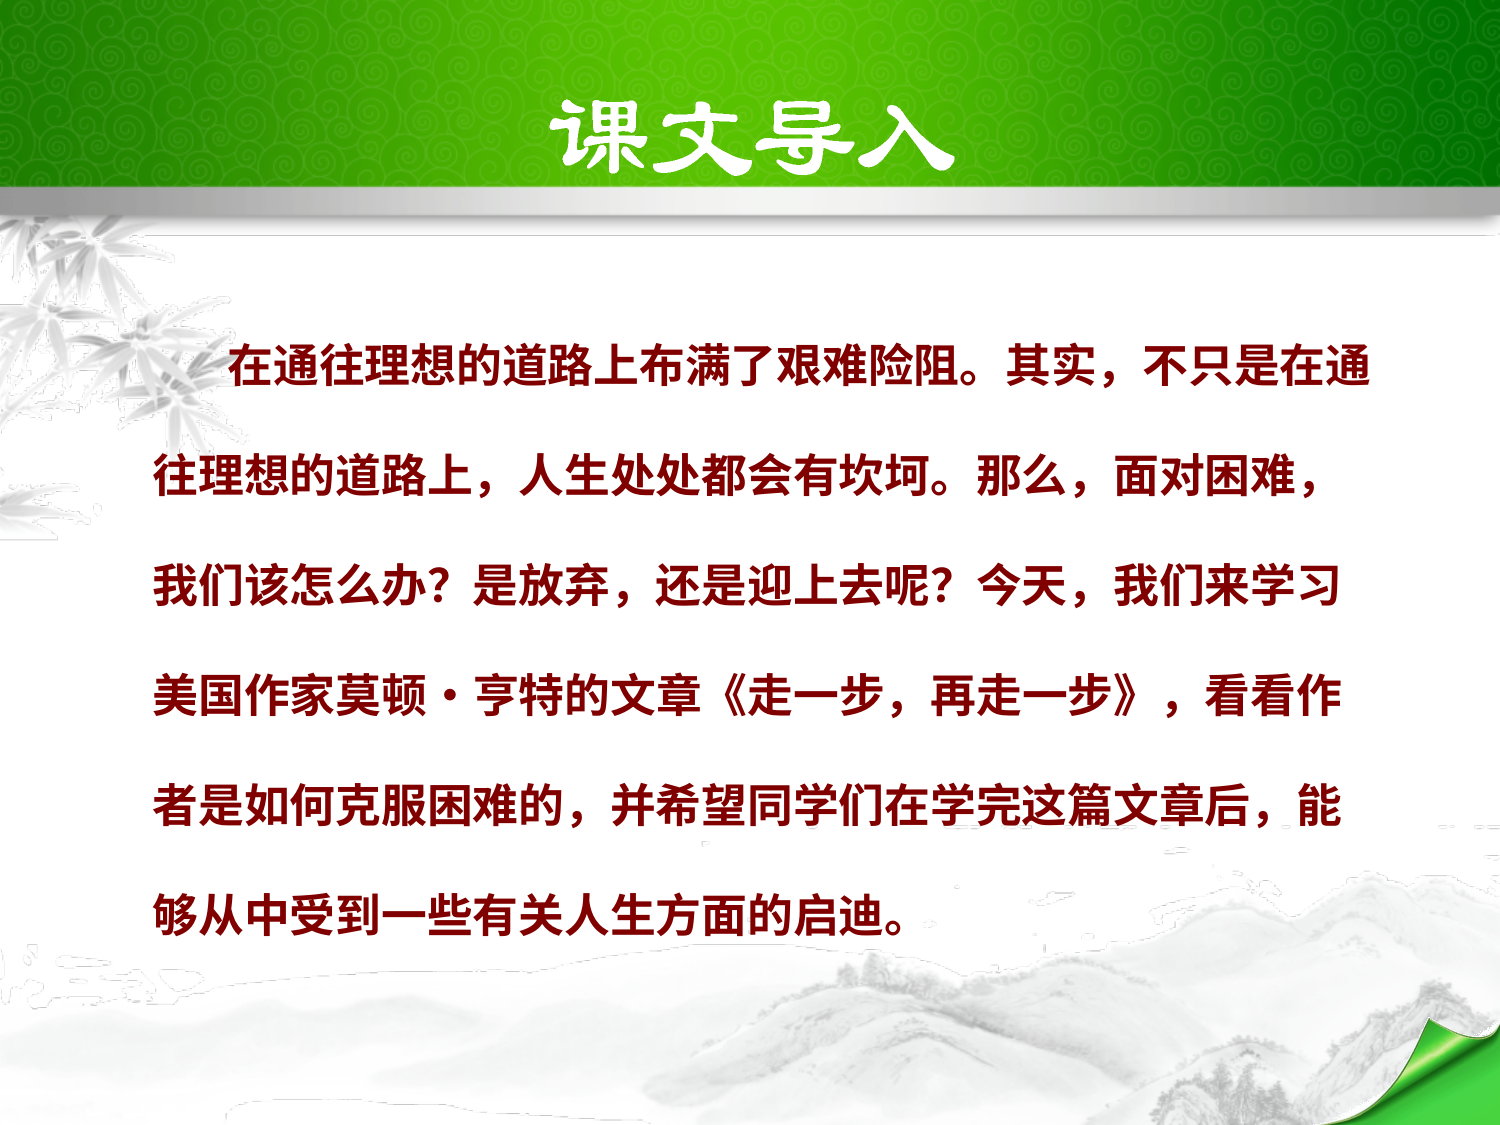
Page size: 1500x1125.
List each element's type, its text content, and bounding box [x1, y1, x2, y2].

text_box 在通往理想的道路上布满了艰难险阻。其实，不只是在通往理想的道路上，人生处处都会有坎坷。那么，面对困难，我们该怎么办？是放弃，还是迎上去呢？今天，我们来学习美国作家莫顿•亨特的文章《走一步，再走一步》，看看作者是如何克服困难的，并希望同学们在学完这篇文章后，能够从中受到一些有关人生方面的启迪。 [138, 579, 1396, 777]
picture [0, 779, 1500, 1125]
picture [0, 0, 1500, 570]
